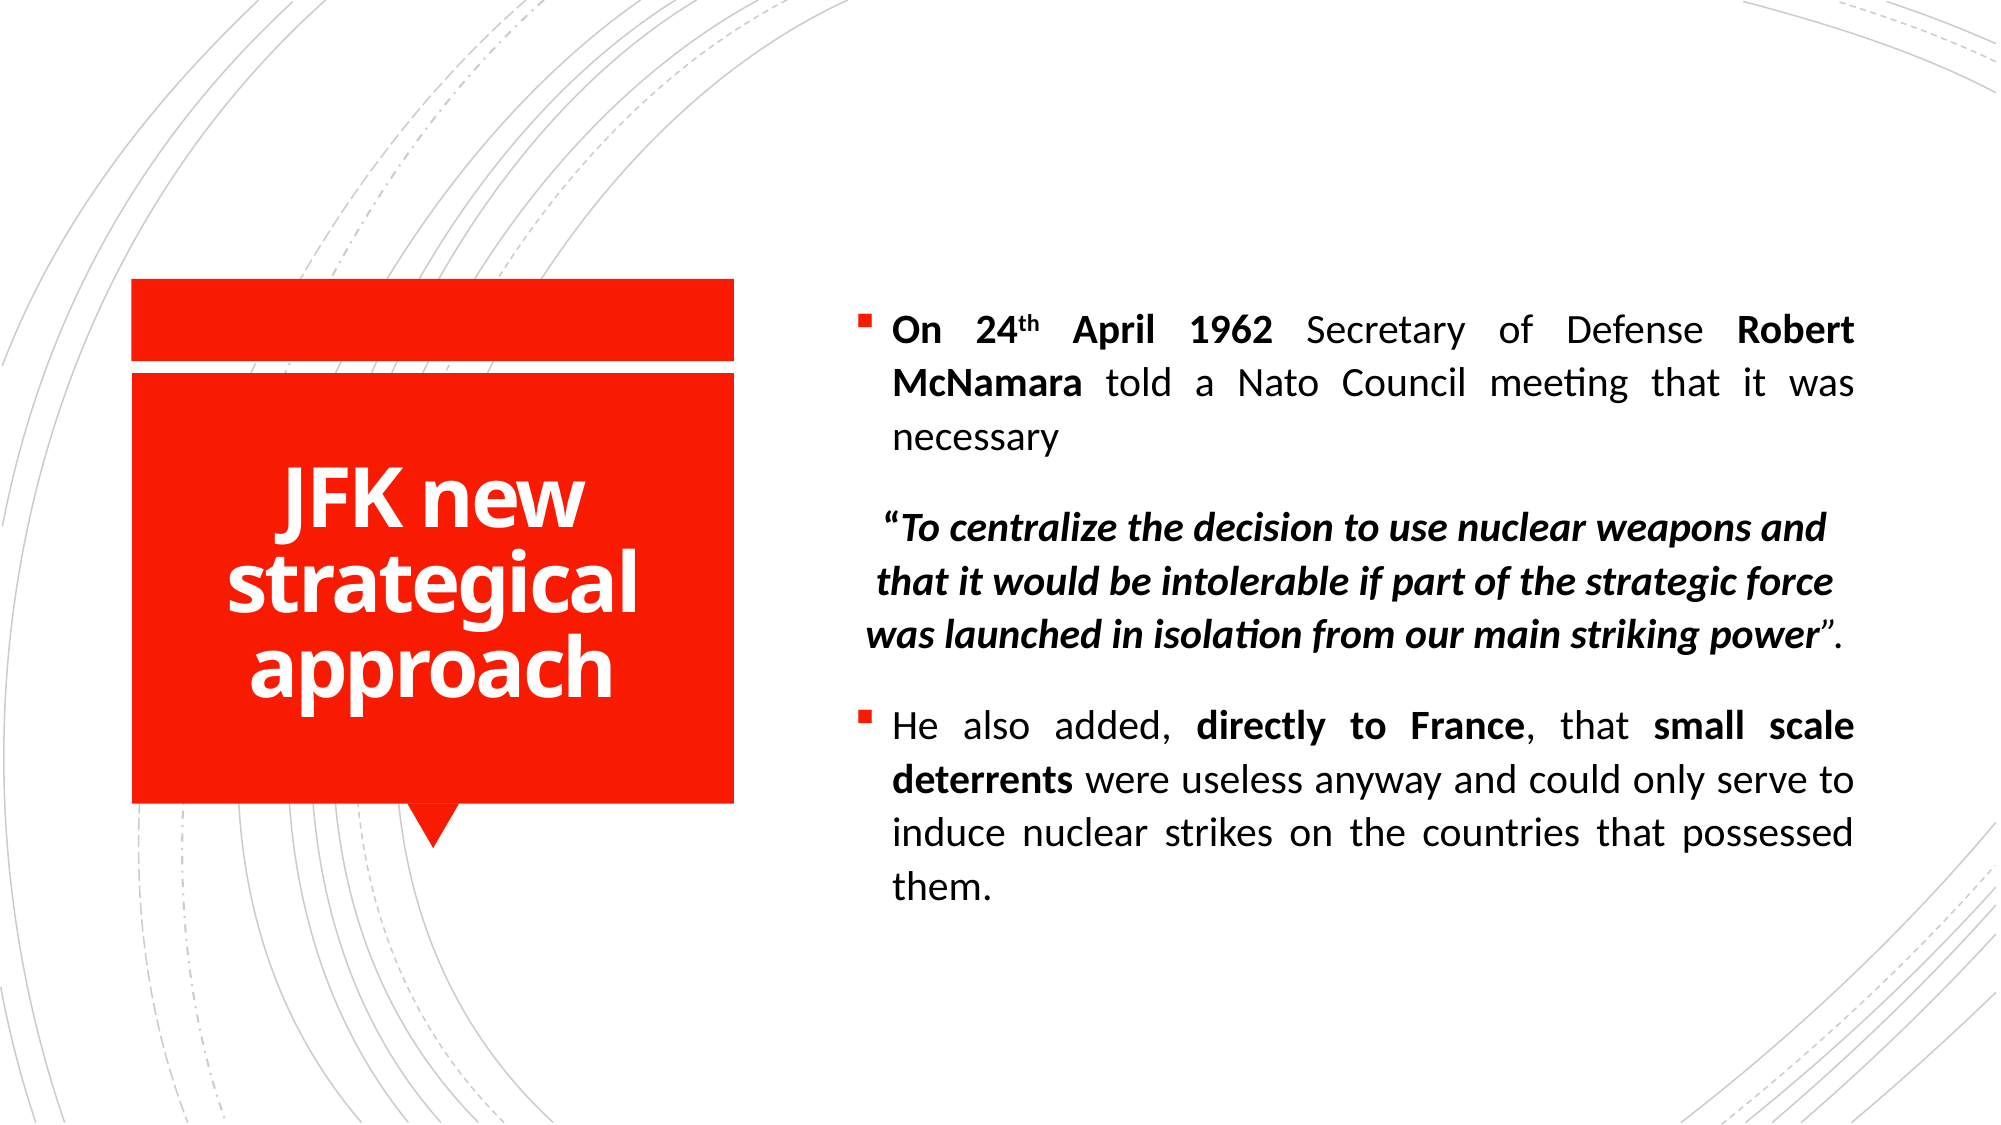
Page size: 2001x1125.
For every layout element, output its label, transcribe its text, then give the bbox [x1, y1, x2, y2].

list On 24th April 1962 Secretary of Defense Robert McNamara told a Nato Council meeting that it was necessary “To centralize the decision to use nuclear weapons and that it would be intolerable if part of the strategic force was launched in isolation from our main striking power”. He also added, directly to France, that small scale deterrents were useless anyway and could only serve to induce nuclear strikes on the countries that possessed them. [839, 131, 1871, 993]
title JFK new strategical approach [145, 385, 720, 789]
